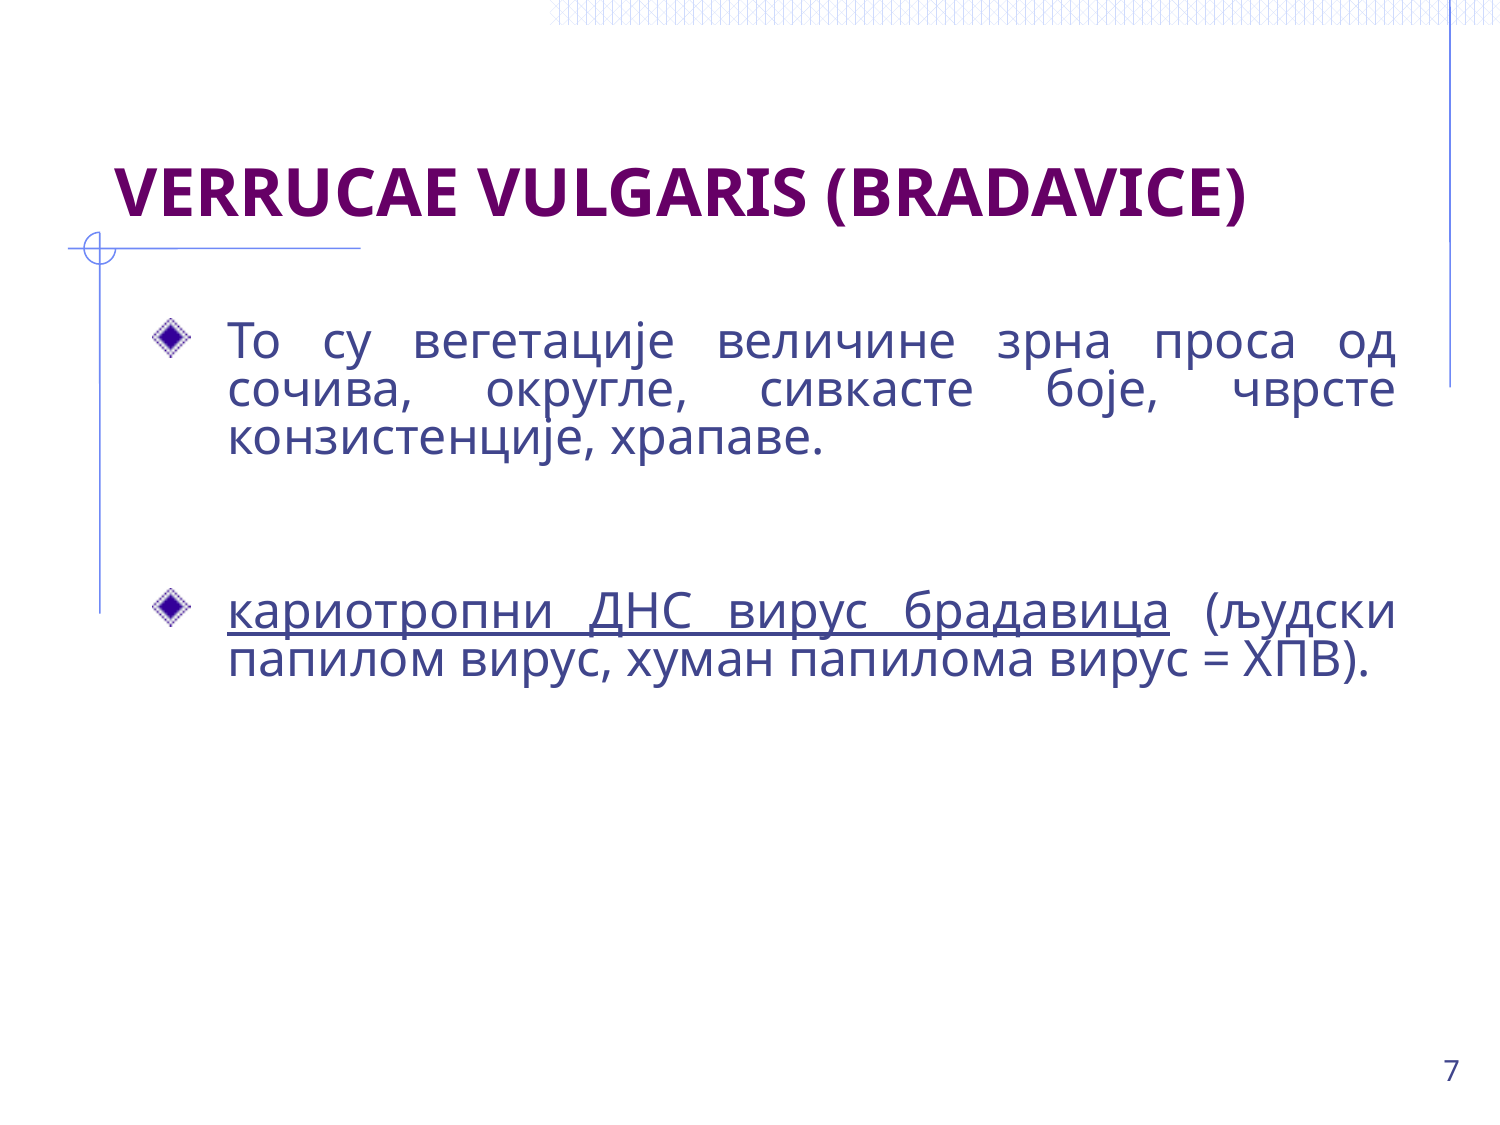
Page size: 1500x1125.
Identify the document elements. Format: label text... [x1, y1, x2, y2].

picture [152, 588, 191, 627]
list То су вегетације величине зрна проса од сочива, округле, сивкасте боје, чврсте конзистенције, храпаве. кариотропни ДНС вирус брадавица (људски папилом вирус, хуман папилома вирус = ХПВ). [137, 312, 1413, 988]
title VERRUCAE VULGARIS (BRADAVICE) [99, 49, 1376, 238]
picture [152, 318, 191, 358]
slide_number 7 [1162, 1025, 1475, 1100]
